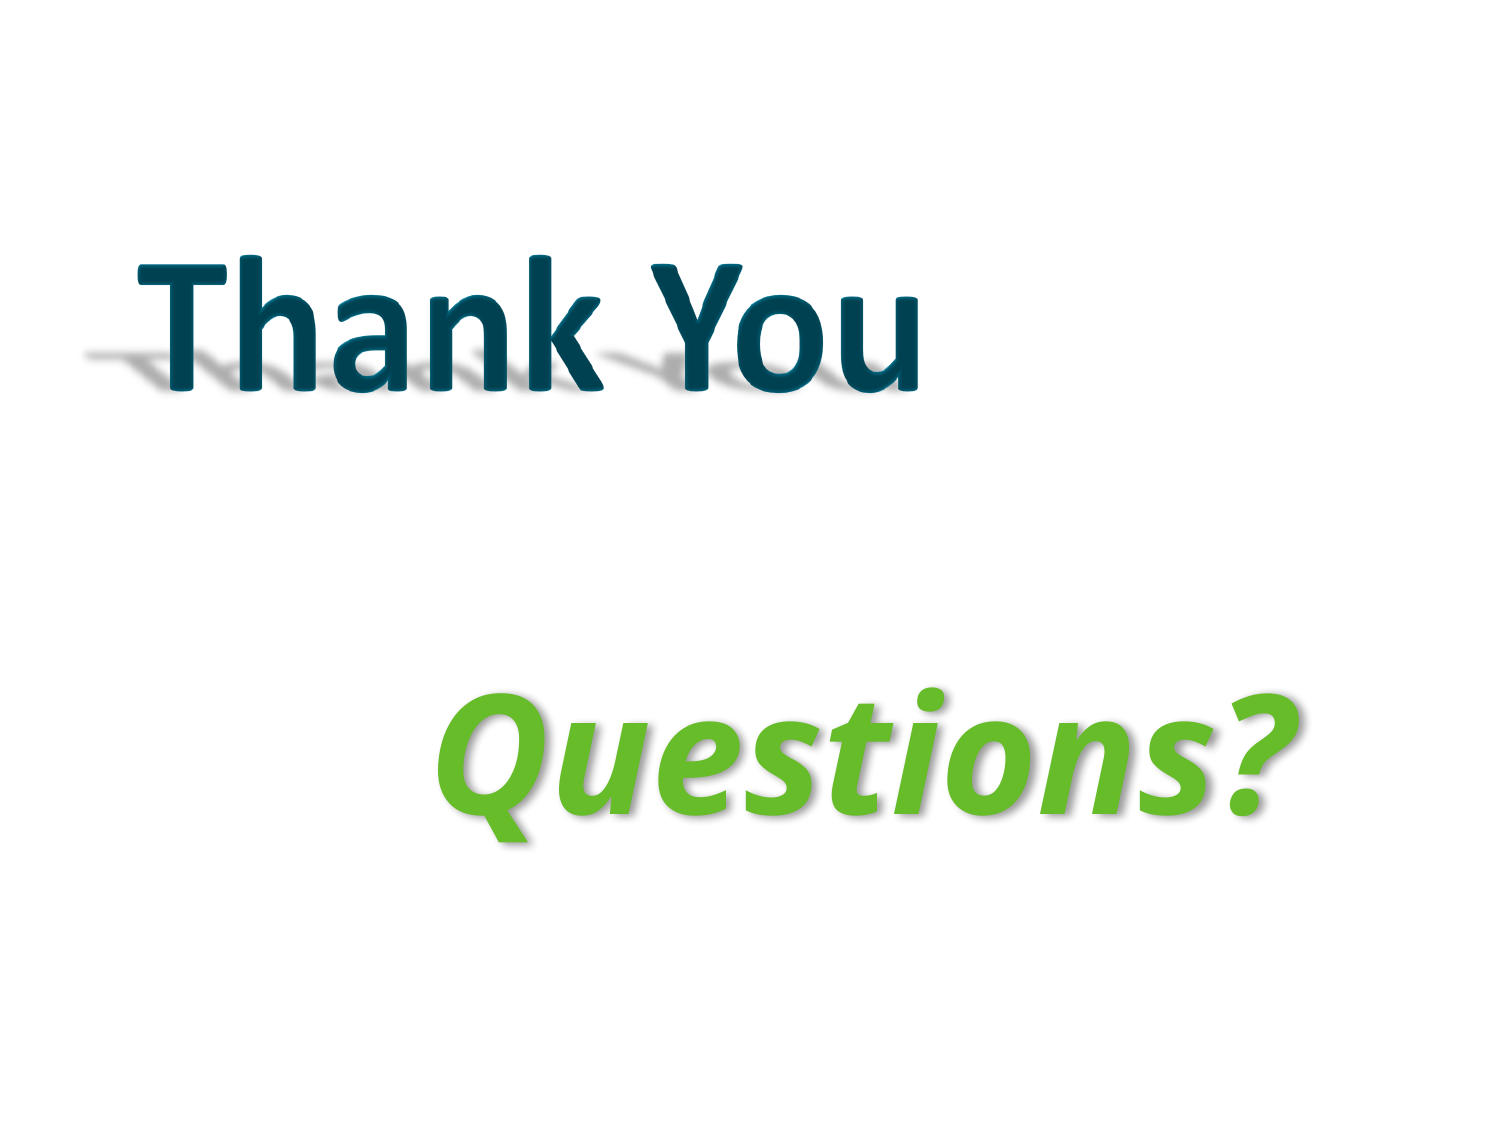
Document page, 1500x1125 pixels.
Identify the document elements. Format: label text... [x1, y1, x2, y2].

text_box Questions? [414, 640, 1310, 856]
picture [0, 196, 1188, 457]
